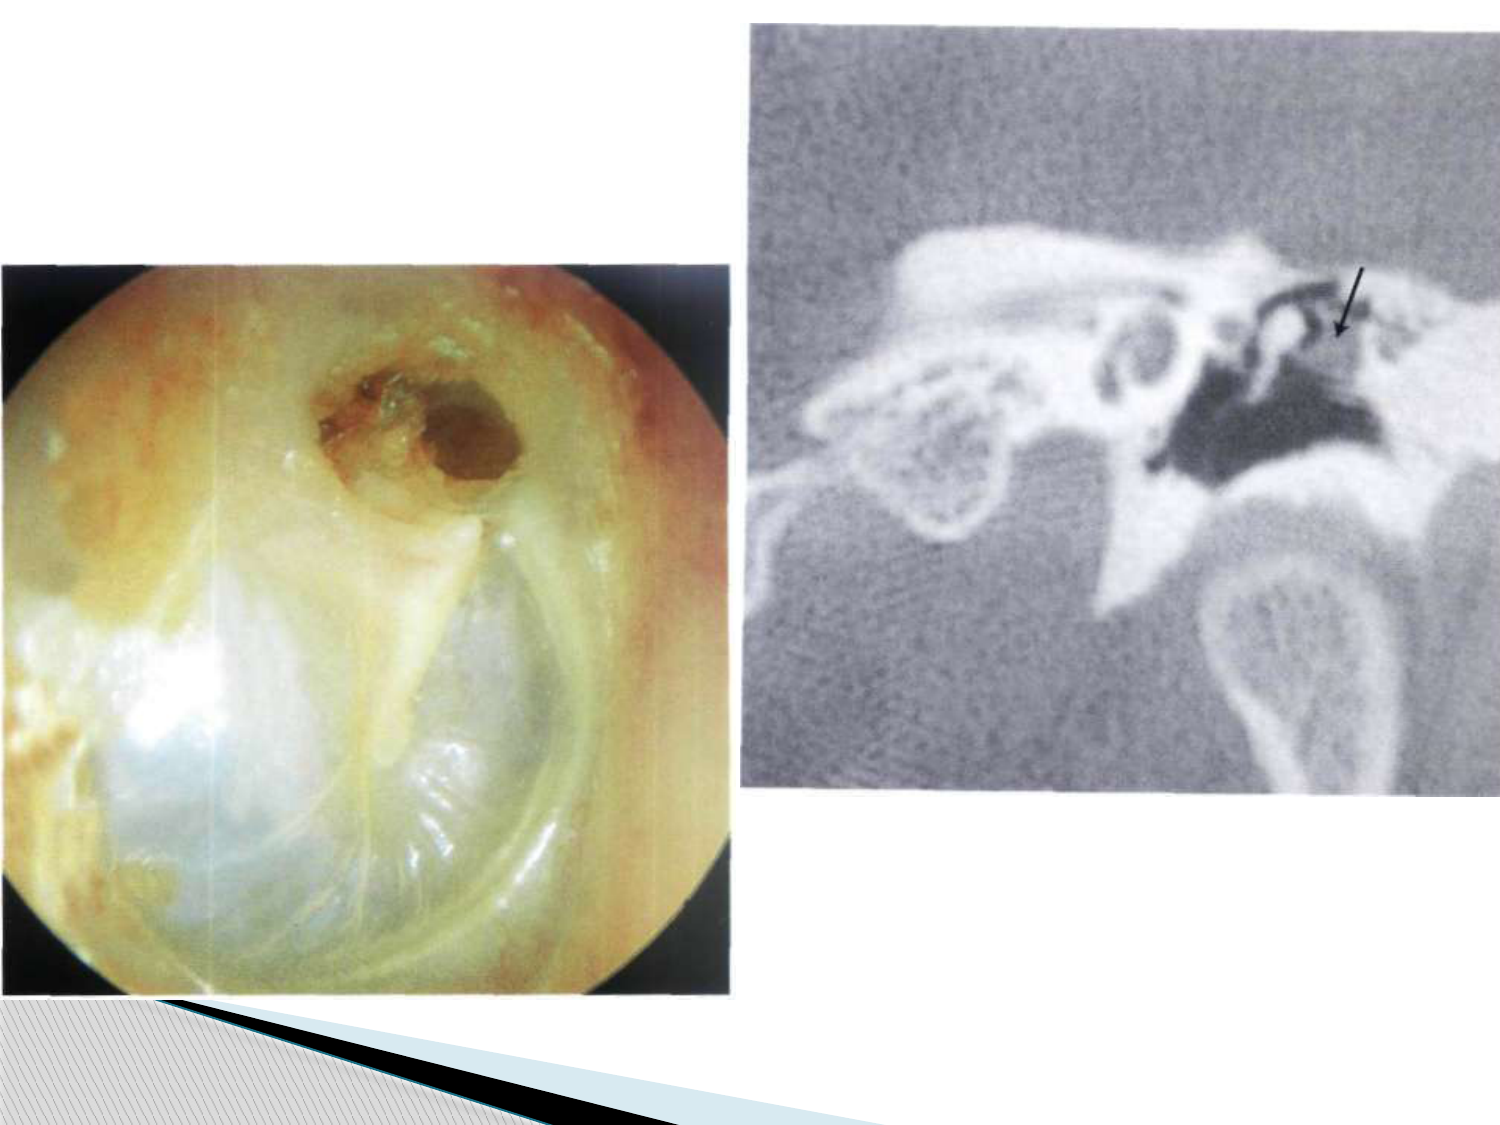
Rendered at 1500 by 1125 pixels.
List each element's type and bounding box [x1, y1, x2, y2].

picture [740, 23, 1500, 798]
list [0, 262, 737, 1001]
